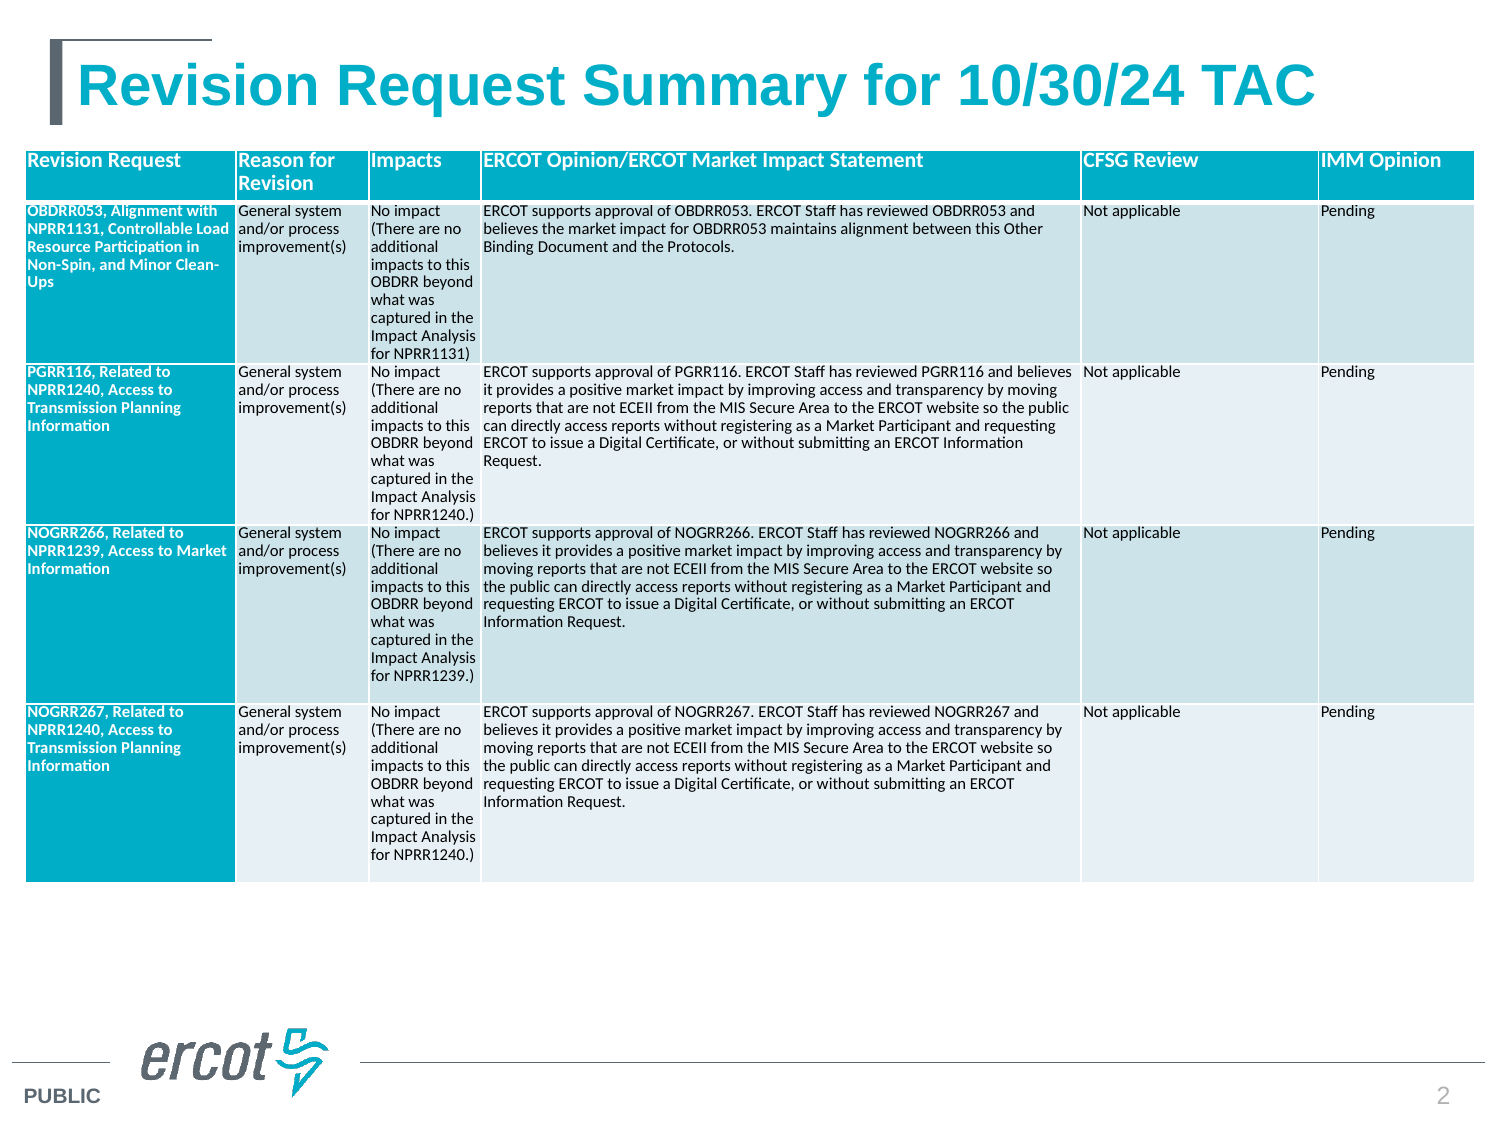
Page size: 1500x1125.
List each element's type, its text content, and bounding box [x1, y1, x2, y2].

table_cell Pending [1319, 705, 1474, 882]
table_cell General system and/or process improvement(s) [237, 365, 368, 524]
table_cell ERCOT supports approval of PGRR116. ERCOT Staff has reviewed PGRR116 and believes it provides a positive market impact by improving access and transparency by moving reports that are not ECEII from the MIS Secure Area to the ERCOT website so the public can directly access reports without registering as a Market Participant and requesting ERCOT to issue a Digital Certificate, or without submitting an ERCOT Information Request. [482, 365, 1080, 524]
table_cell Not applicable [1082, 205, 1318, 363]
table_cell Not applicable [1082, 526, 1318, 703]
table_header IMM Opinion [1319, 151, 1474, 200]
table_header ERCOT Opinion/ERCOT Market Impact Statement [482, 151, 1080, 200]
table_cell ERCOT supports approval of NOGRR266. ERCOT Staff has reviewed NOGRR266 and believes it provides a positive market impact by improving access and transparency by moving reports that are not ECEII from the MIS Secure Area to the ERCOT website so the public can directly access reports without registering as a Market Participant and requesting ERCOT to issue a Digital Certificate, or without submitting an ERCOT Information Request. [482, 526, 1080, 703]
table_header Reason for Revision [237, 151, 368, 200]
table_cell OBDRR053, Alignment with NPRR1131, Controllable Load Resource Participation in Non-Spin, and Minor Clean-Ups [26, 205, 235, 363]
table_cell ERCOT supports approval of OBDRR053. ERCOT Staff has reviewed OBDRR053 and believes the market impact for OBDRR053 maintains alignment between this Other Binding Document and the Protocols. [482, 205, 1080, 363]
table_cell ERCOT supports approval of NOGRR267. ERCOT Staff has reviewed NOGRR267 and believes it provides a positive market impact by improving access and transparency by moving reports that are not ECEII from the MIS Secure Area to the ERCOT website so the public can directly access reports without registering as a Market Participant and requesting ERCOT to issue a Digital Certificate, or without submitting an ERCOT Information Request. [482, 705, 1080, 882]
table_cell No impact (There are no additional impacts to this OBDRR beyond what was captured in the Impact Analysis for NPRR1240.) [370, 705, 480, 882]
slide_number 2 [1400, 1076, 1488, 1113]
table_cell NOGRR266, Related to NPRR1239, Access to Market Information [26, 526, 235, 703]
table_cell Pending [1319, 526, 1474, 703]
table_cell Not applicable [1082, 365, 1318, 524]
table_cell PGRR116, Related to NPRR1240, Access to Transmission Planning Information [26, 365, 235, 524]
table_cell General system and/or process improvement(s) [237, 705, 368, 882]
table_header CFSG Review [1082, 151, 1318, 200]
table_cell No impact (There are no additional impacts to this OBDRR beyond what was captured in the Impact Analysis for NPRR1240.) [370, 365, 480, 524]
table_cell General system and/or process improvement(s) [237, 205, 368, 363]
table_header Revision Request [26, 151, 235, 200]
table_cell No impact (There are no additional impacts to this OBDRR beyond what was captured in the Impact Analysis for NPRR1131) [370, 205, 480, 363]
table_header Impacts [370, 151, 480, 200]
picture [137, 1024, 332, 1100]
table_cell NOGRR267, Related to NPRR1240, Access to Transmission Planning Information [26, 705, 235, 882]
table_cell General system and/or process improvement(s) [237, 526, 368, 703]
table_cell Pending [1319, 365, 1474, 524]
table_cell Not applicable [1082, 705, 1318, 882]
title Revision Request Summary for 10/30/24 TAC [62, 39, 1463, 125]
table_cell Pending [1319, 205, 1474, 363]
table_cell No impact (There are no additional impacts to this OBDRR beyond what was captured in the Impact Analysis for NPRR1239.) [370, 526, 480, 703]
